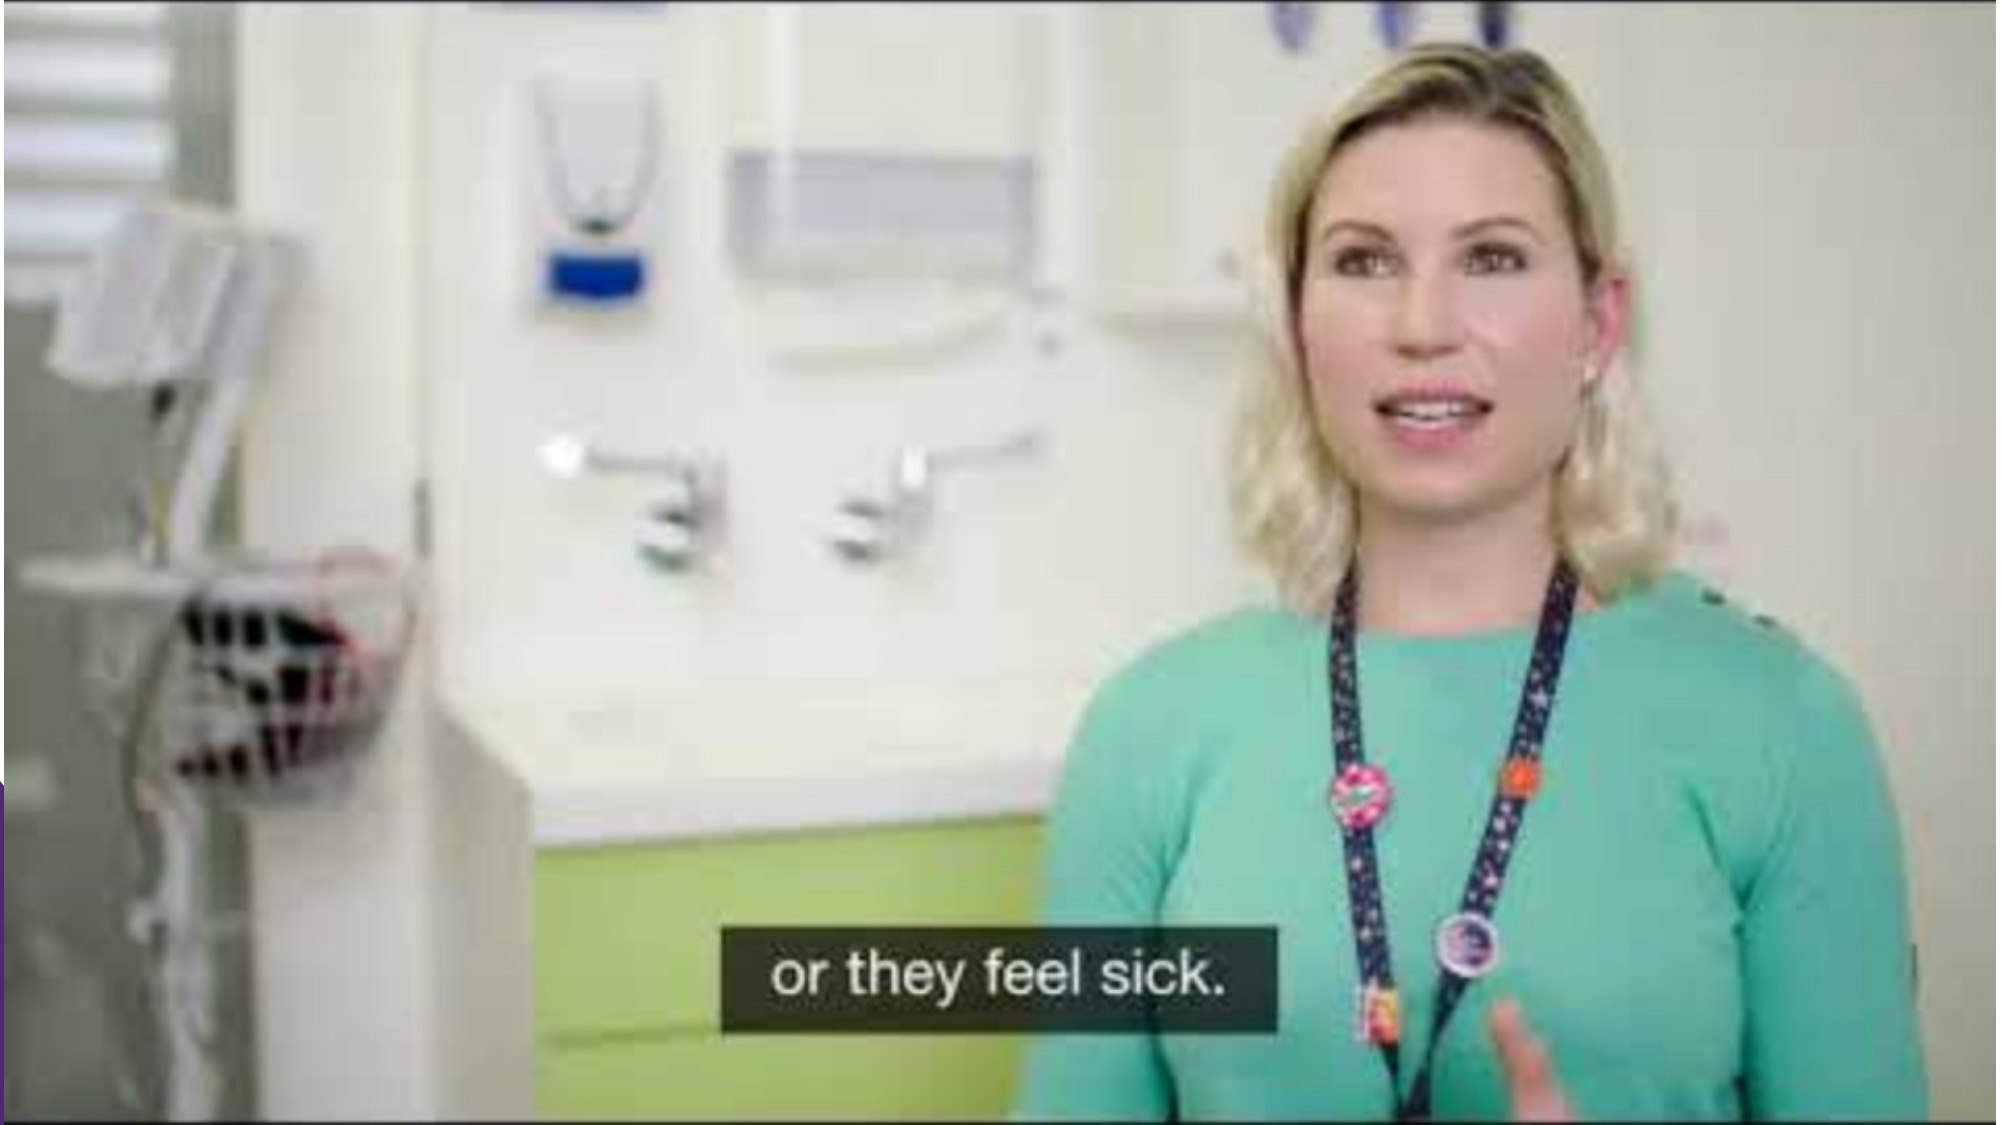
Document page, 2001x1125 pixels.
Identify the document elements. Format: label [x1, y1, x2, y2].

text_box [3, 0, 1997, 1125]
